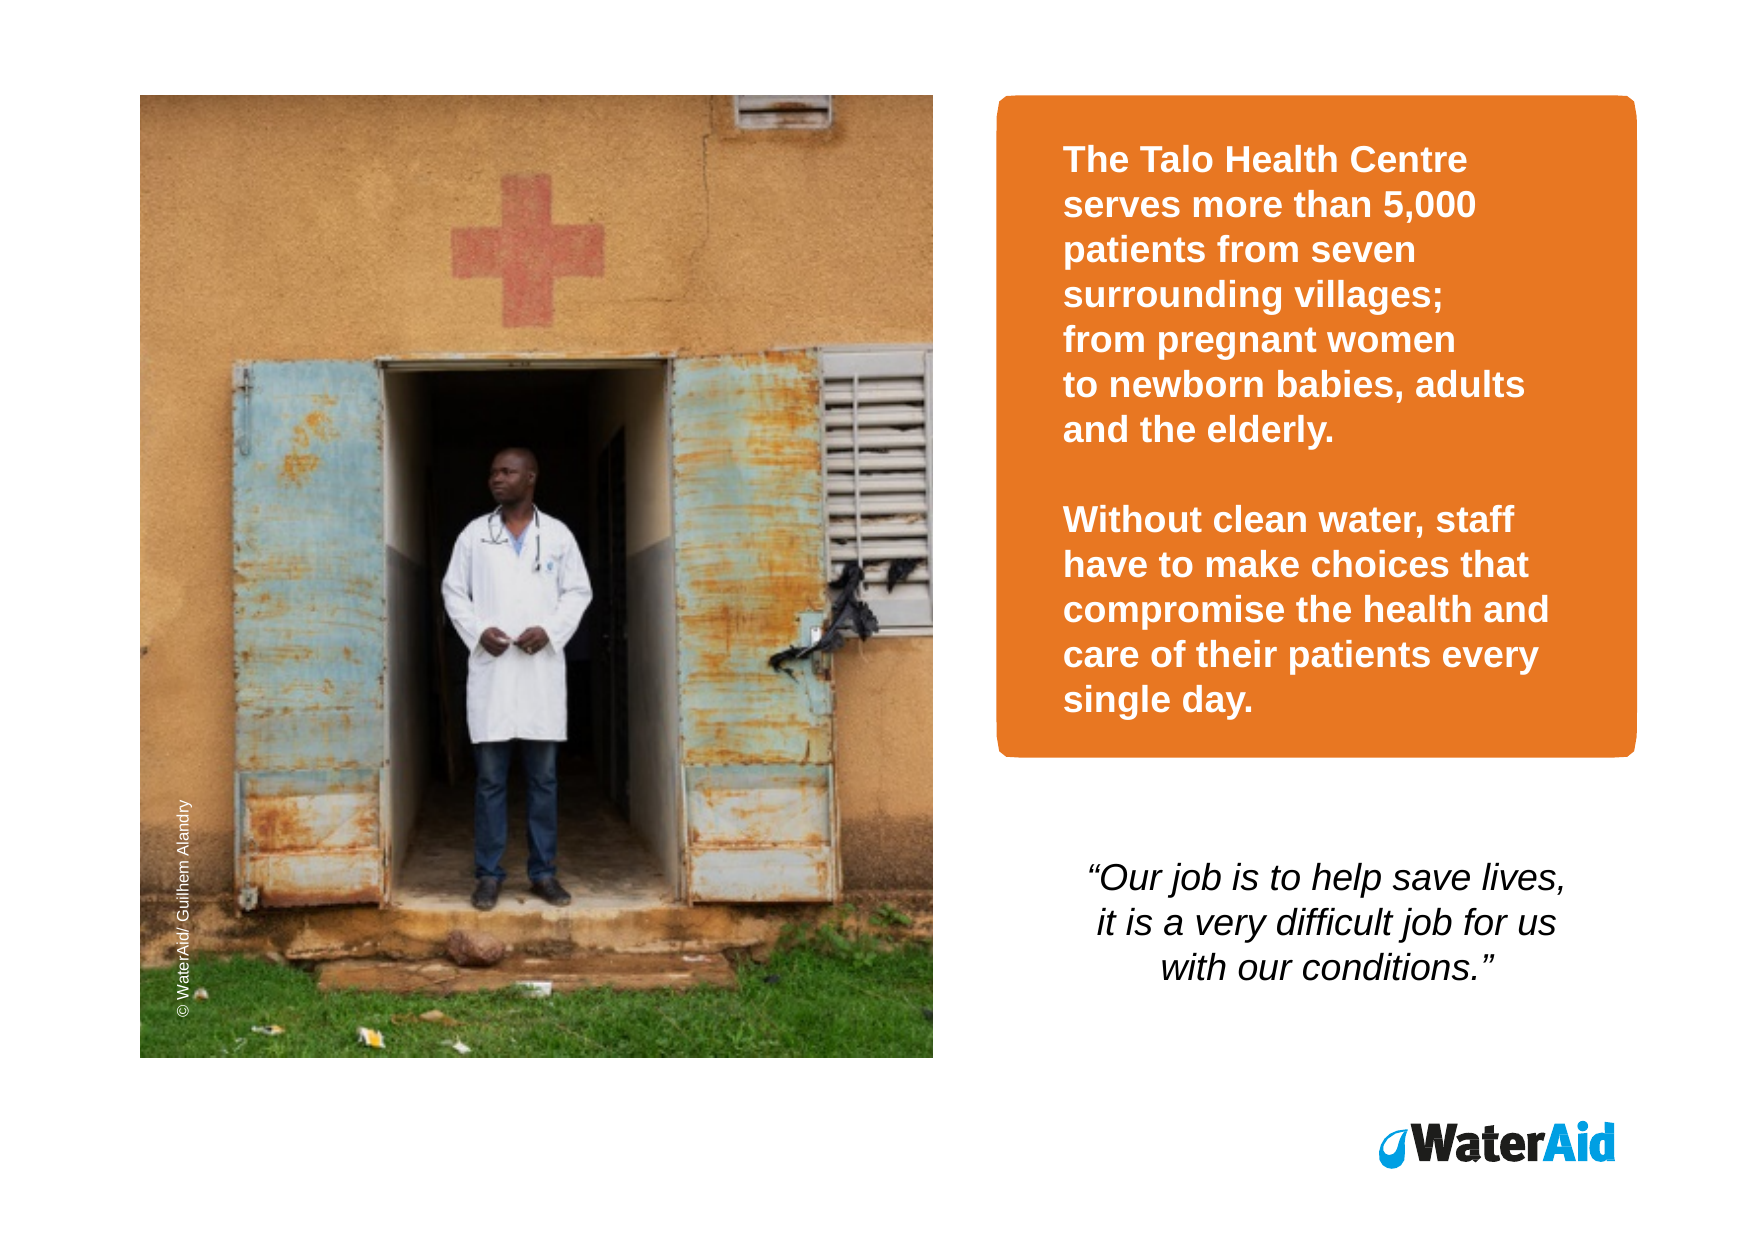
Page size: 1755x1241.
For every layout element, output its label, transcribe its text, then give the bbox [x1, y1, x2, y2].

text_box “Our job is to help save lives, it is a very difficult job for us with our conditions.” [1064, 845, 1590, 995]
text_box [996, 95, 1638, 758]
text_box The Talo Health Centre serves more than 5,000 patients from seven surrounding villages; from pregnant women to newborn babies, adults and the elderly. Without clean water, staff have to make choices that compromise the health and care of their patients every single day. [1048, 127, 1587, 728]
picture [139, 94, 933, 1058]
